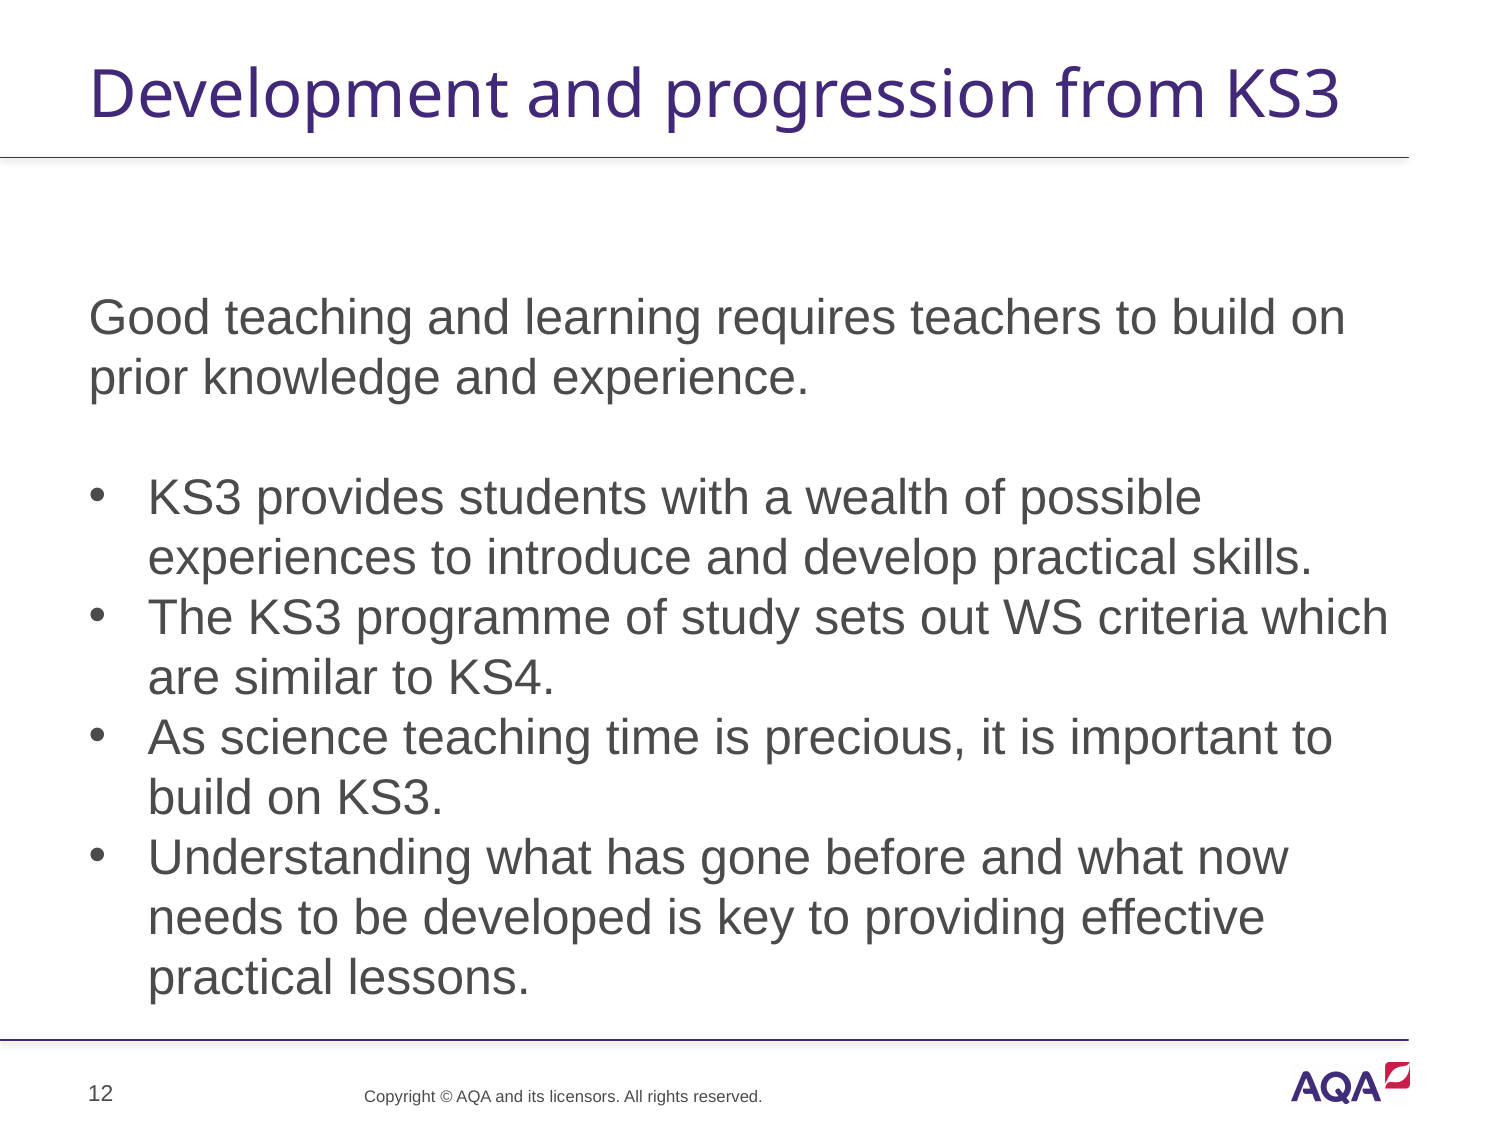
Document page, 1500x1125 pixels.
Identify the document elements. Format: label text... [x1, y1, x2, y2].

footer Copyright © AQA and its licensors. All rights reserved. [324, 1084, 764, 1124]
picture [1291, 1062, 1410, 1104]
list Good teaching and learning requires teachers to build on prior knowledge and experience. KS3 provides students with a wealth of possible experiences to introduce and develop practical skills. The KS3 programme of study sets out WS criteria which are similar to KS4. As science teaching time is precious, it is important to build on KS3. Understanding what has gone before and what now needs to be developed is key to providing effective practical lessons. [88, 284, 1409, 1007]
title Development and progression from KS3 [88, 72, 1409, 144]
slide_number 12 [72, 1062, 188, 1123]
